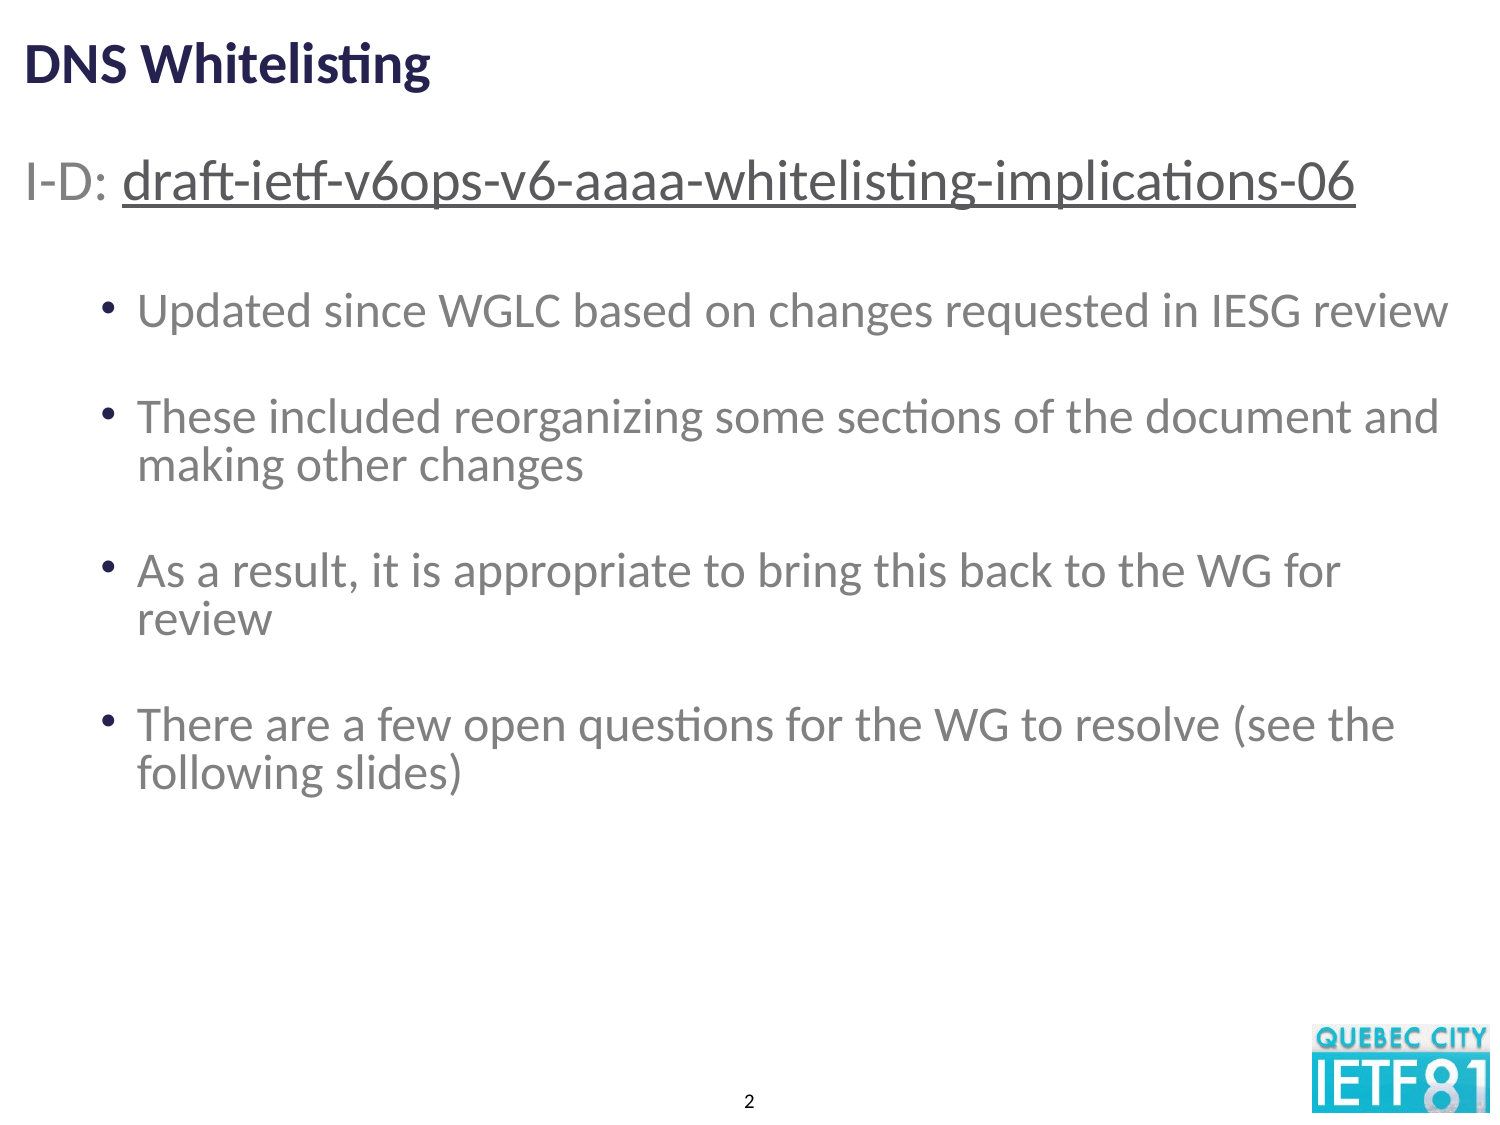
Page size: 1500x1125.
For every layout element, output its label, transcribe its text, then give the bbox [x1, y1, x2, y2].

list I-D: draft-ietf-v6ops-v6-aaaa-whitelisting-implications-06 Updated since WGLC based on changes requested in IESG review These included reorganizing some sections of the document and making other changes As a result, it is appropriate to bring this back to the WG for review There are a few open questions for the WG to resolve (see the following slides) [24, 99, 1476, 1051]
picture [1312, 1024, 1490, 1113]
slide_number 2 [724, 1087, 774, 1125]
title DNS Whitelisting [24, 24, 1476, 99]
